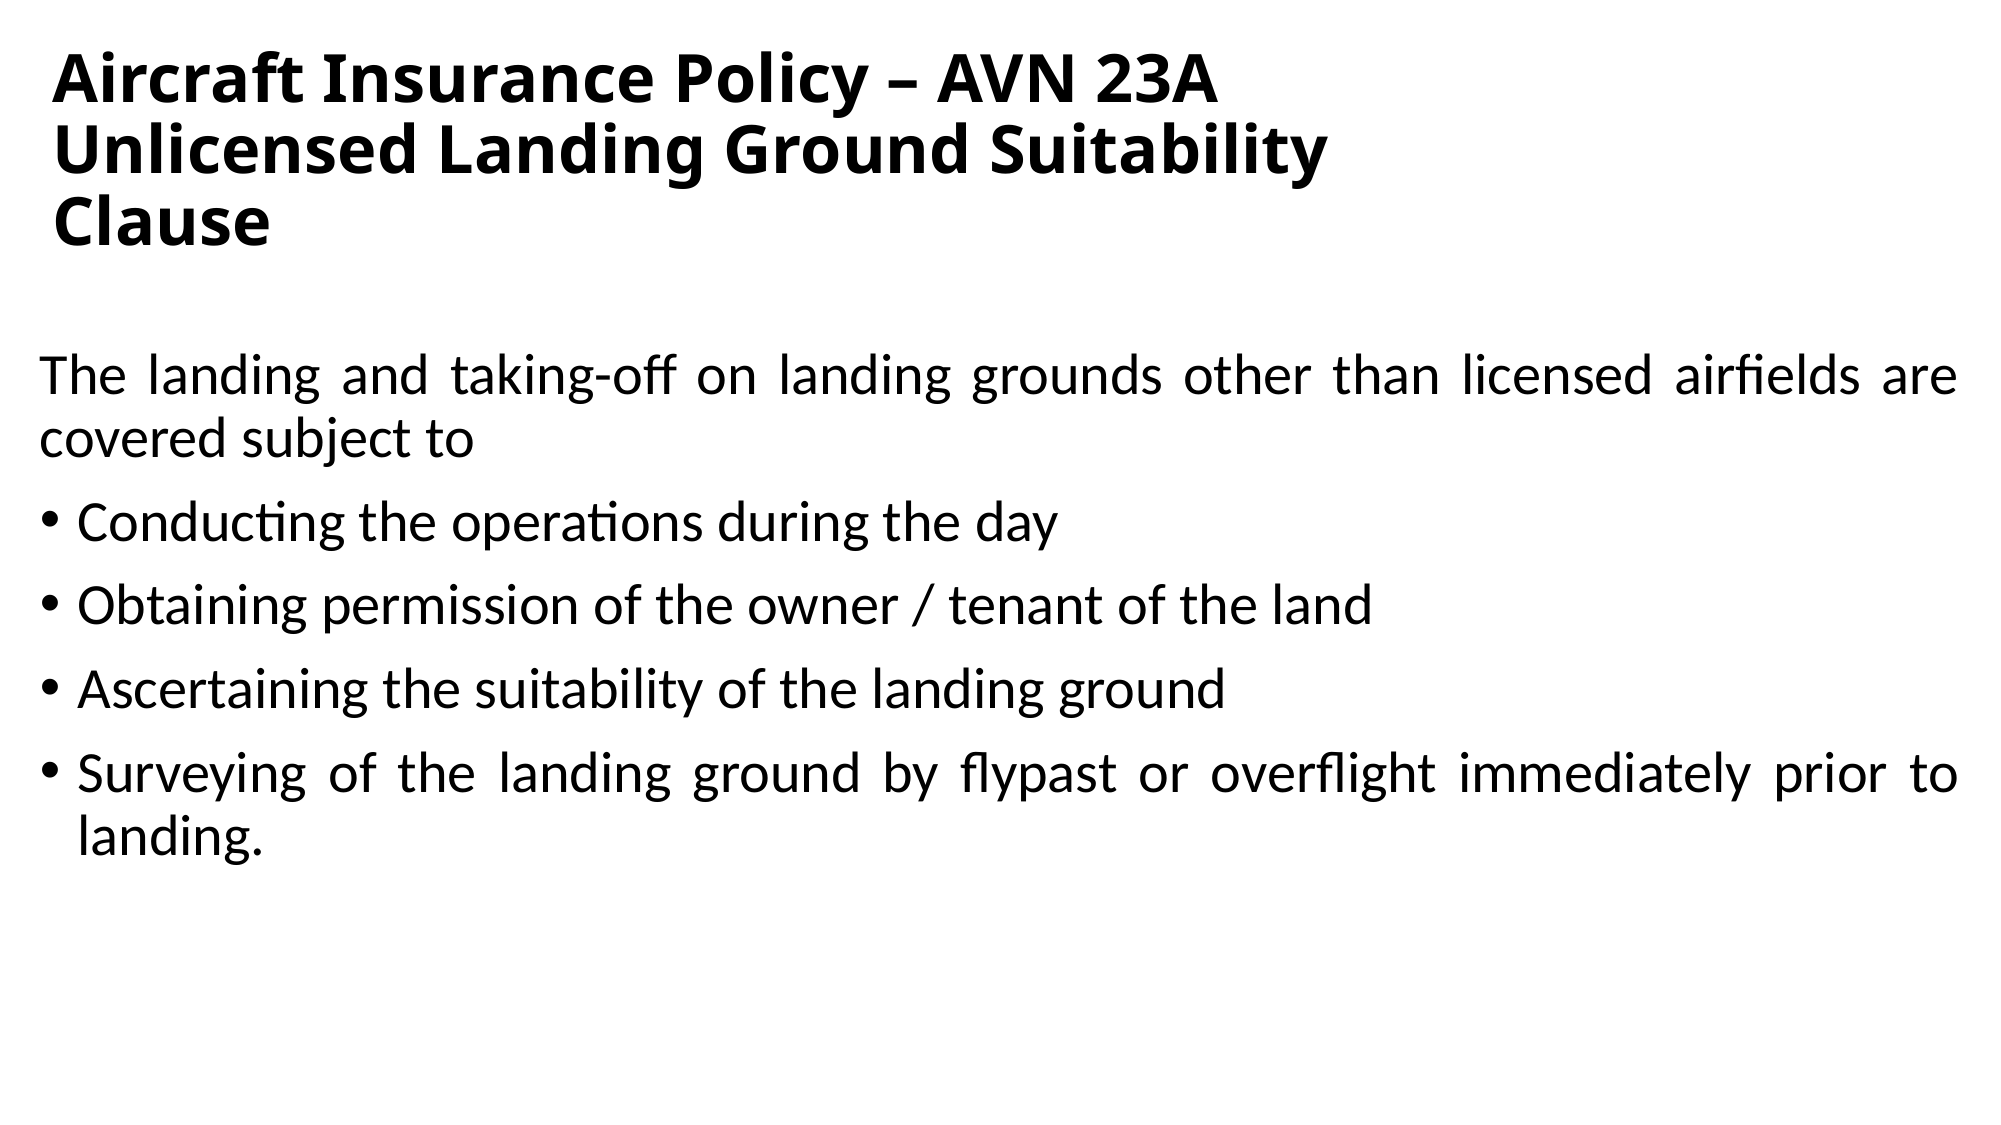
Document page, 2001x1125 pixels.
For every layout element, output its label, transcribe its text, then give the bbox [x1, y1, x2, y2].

list The landing and taking-off on landing grounds other than licensed airfields are covered subject to Conducting the operations during the day Obtaining permission of the owner / tenant of the land Ascertaining the suitability of the landing ground Surveying of the landing ground by flypast or overflight immediately prior to landing. [24, 336, 1975, 1025]
title Aircraft Insurance Policy – AVN 23A Unlicensed Landing Ground Suitability Clause [37, 37, 1581, 268]
